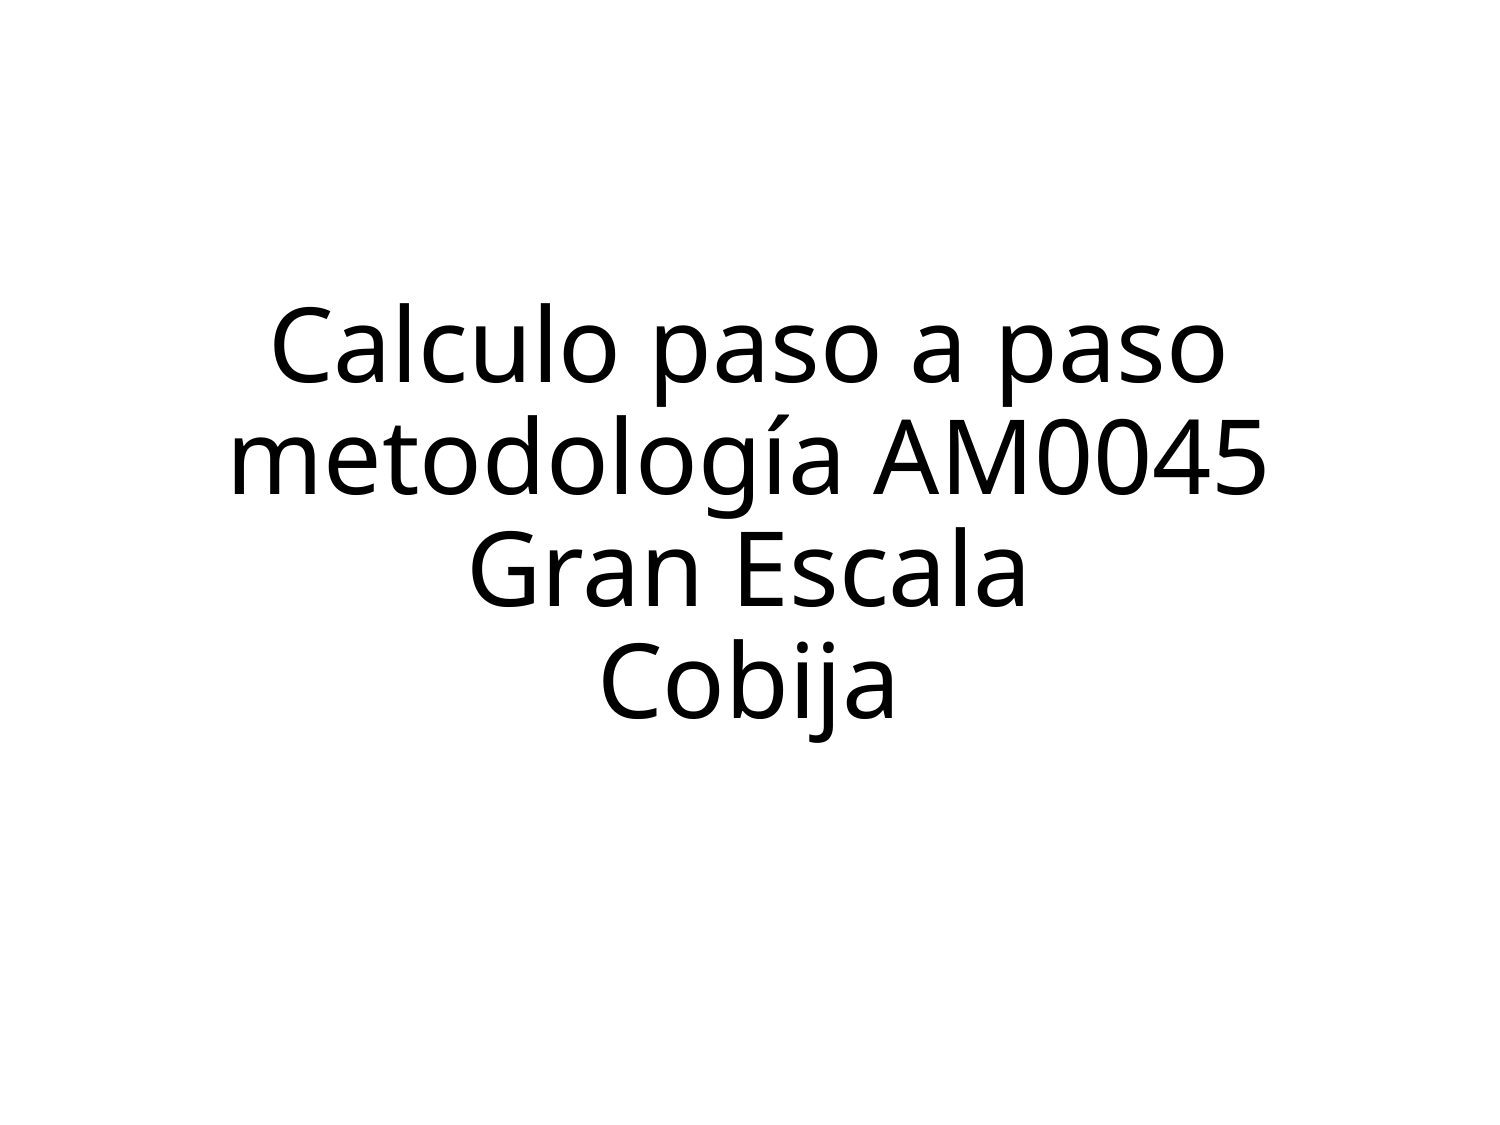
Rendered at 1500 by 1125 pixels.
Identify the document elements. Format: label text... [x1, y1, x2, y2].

title Calculo paso a paso metodología AM0045 Gran Escala Cobija [102, 280, 1397, 749]
